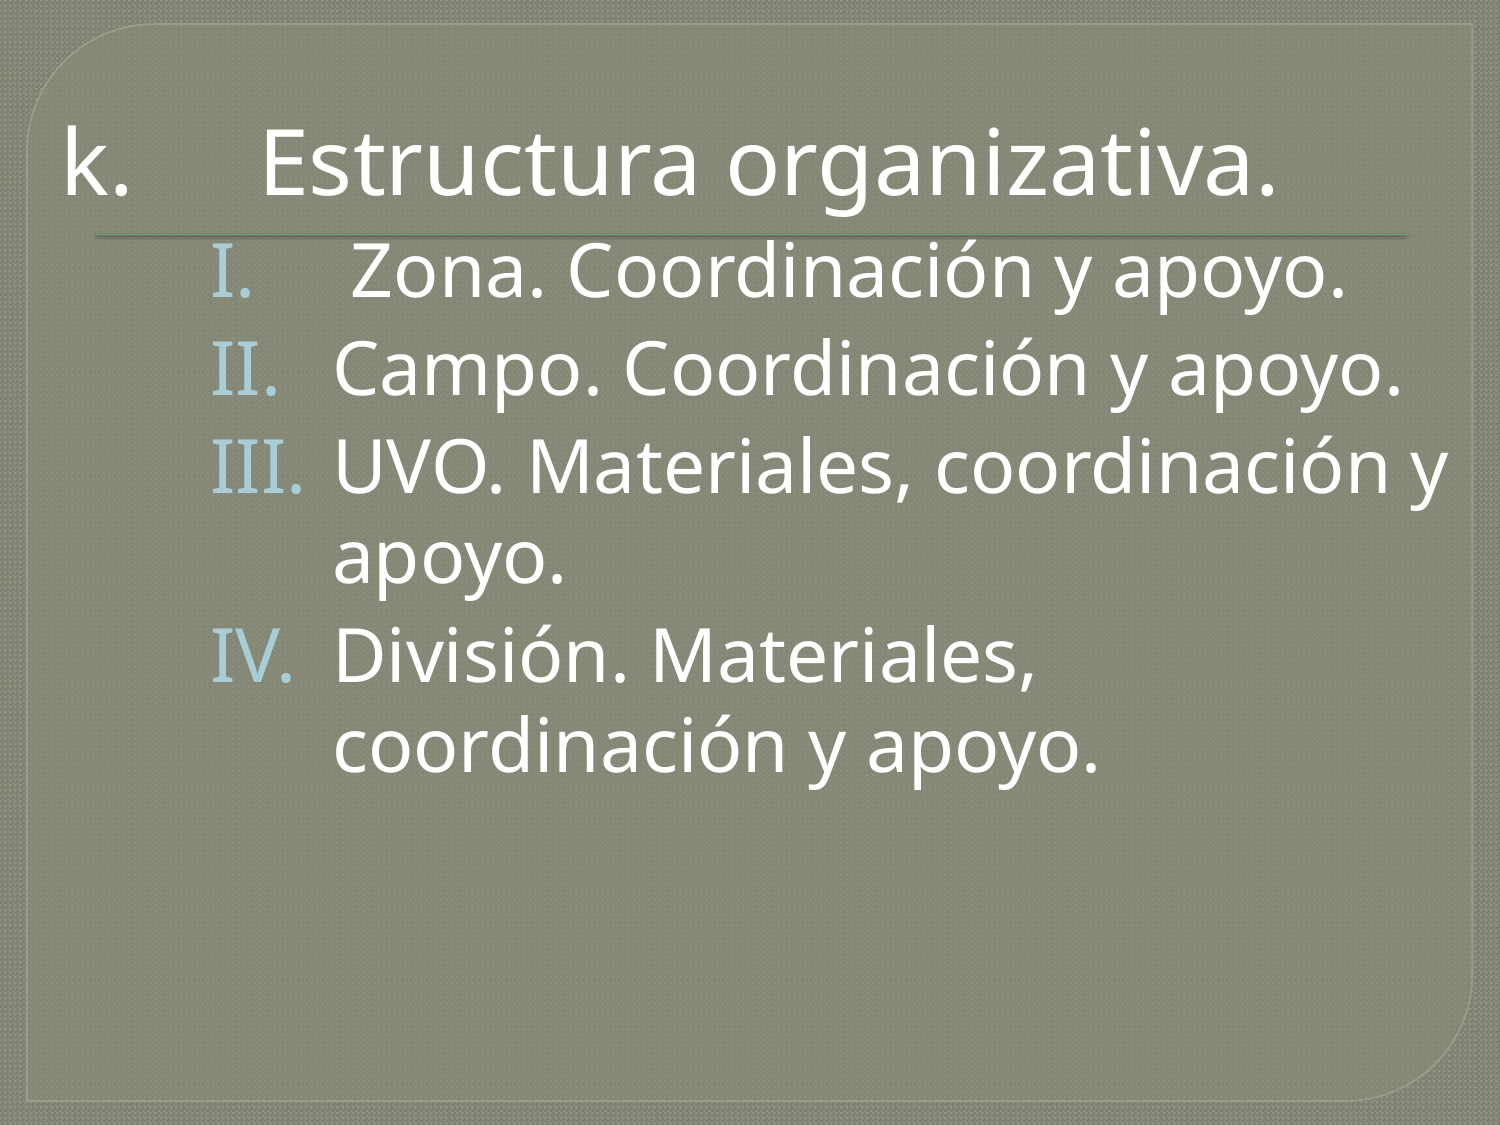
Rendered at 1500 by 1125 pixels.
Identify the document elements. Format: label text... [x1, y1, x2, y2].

list k. Estructura organizativa. Zona. Coordinación y apoyo. Campo. Coordinación y apoyo. UVO. Materiales, coordinación y apoyo. División. Materiales, coordinación y apoyo. [45, 96, 1471, 1000]
